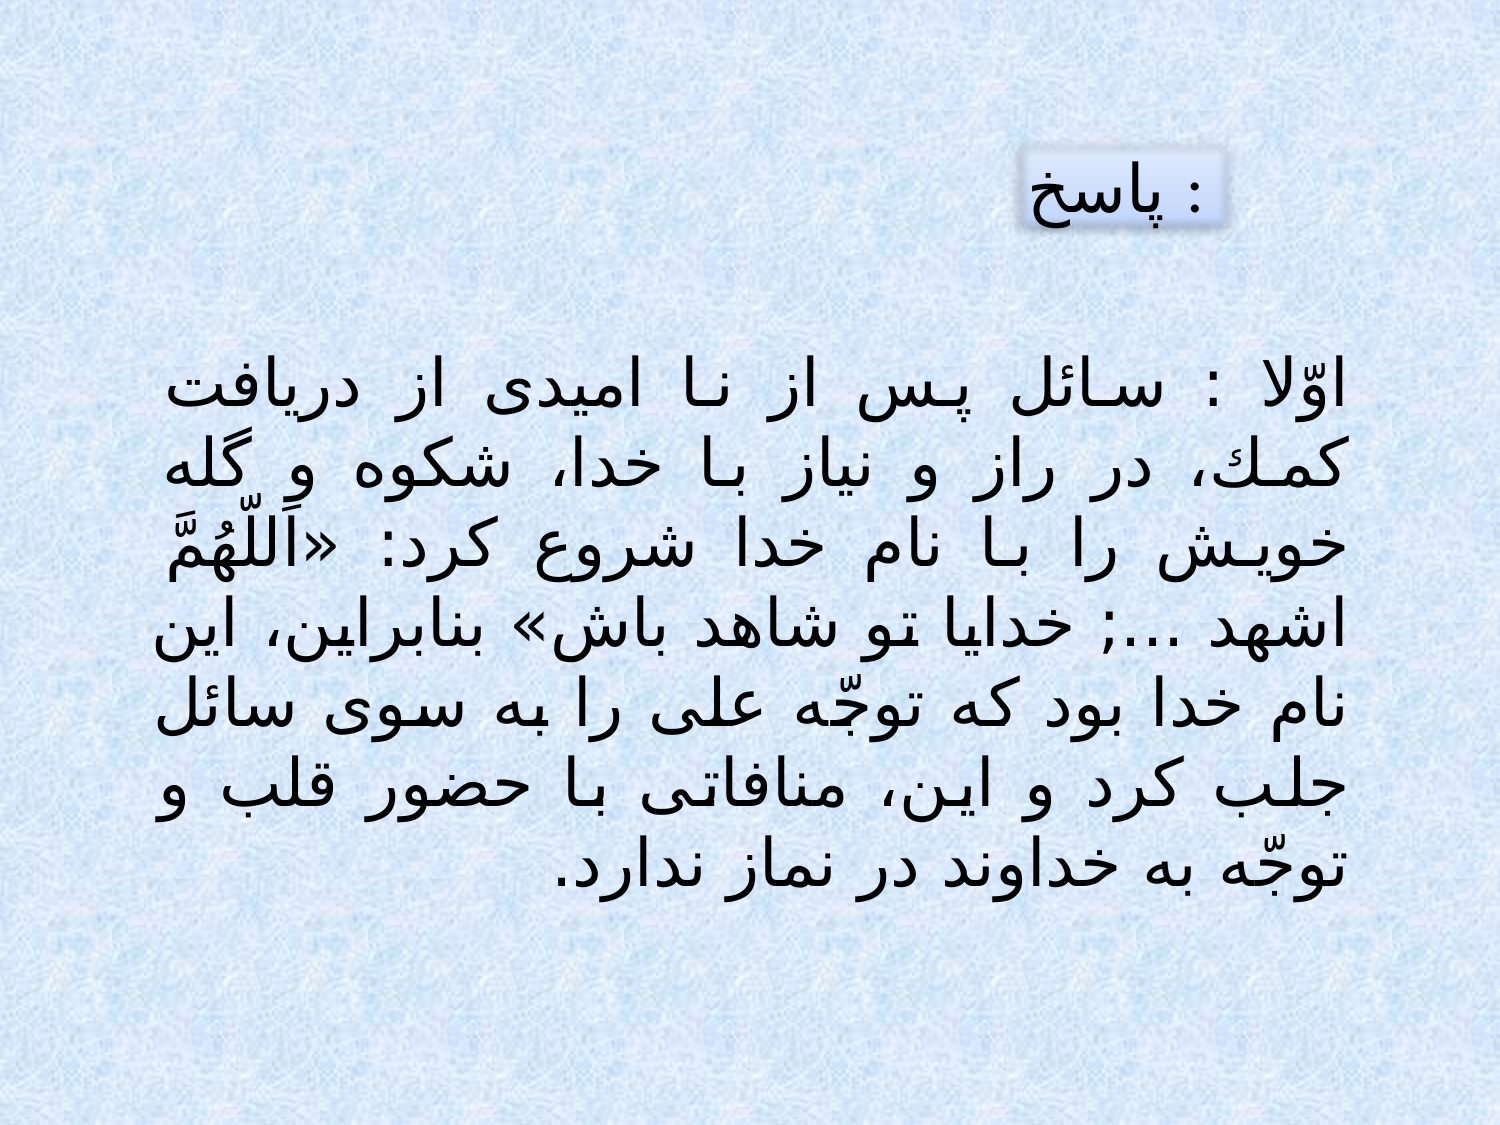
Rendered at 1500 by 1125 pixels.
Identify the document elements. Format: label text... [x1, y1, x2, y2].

text_box پاسخ : [1029, 155, 1219, 218]
text_box اوّلا : سائل پس از نا اميدى از دريافت كمك، در راز و نياز با خدا، شكوه و گله خويش را با نام خدا شروع كرد: «اَللّهُمَّ اشهد ...; خدايا تو شاهد باش» بنابراين، اين نام خدا بود كه توجّه على را به سوى سائل جلب كرد و اين، منافاتى با حضور قلب و توجّه به خداوند در نماز ندارد. [135, 332, 1365, 907]
picture [0, 0, 1500, 1125]
